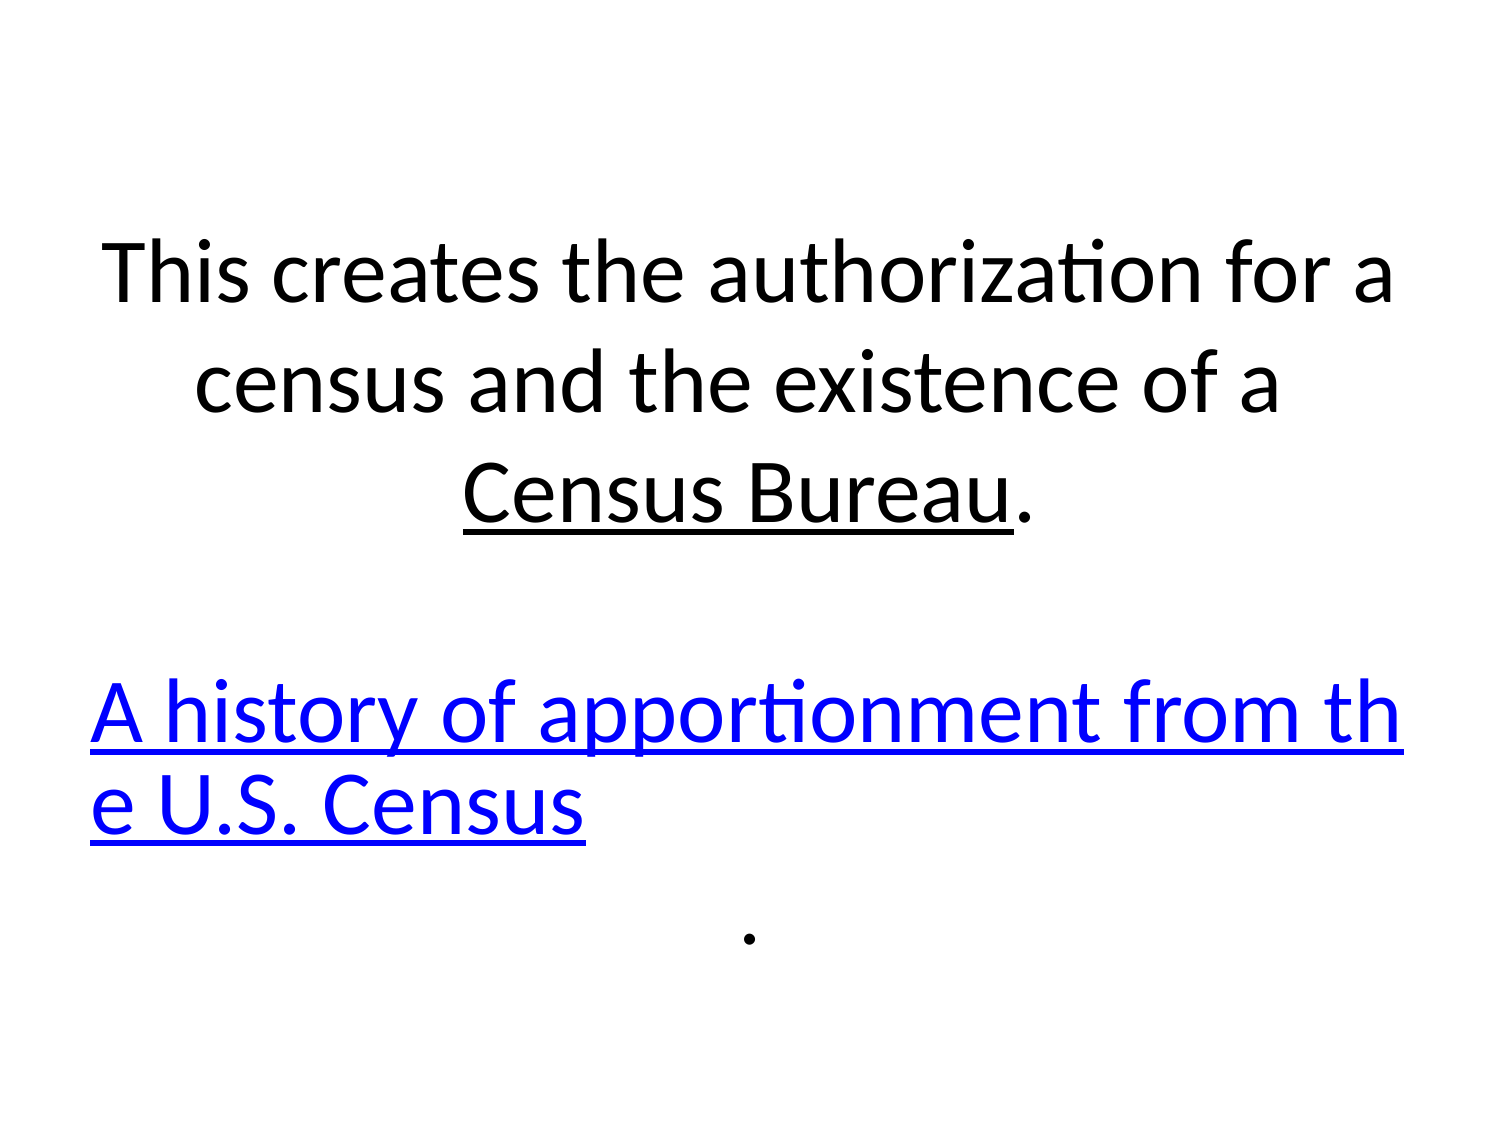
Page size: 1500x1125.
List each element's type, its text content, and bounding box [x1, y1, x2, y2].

title This creates the authorization for a census and the existence of a Census Bureau. A history of apportionment from the U.S. Census. [74, 44, 1426, 1038]
